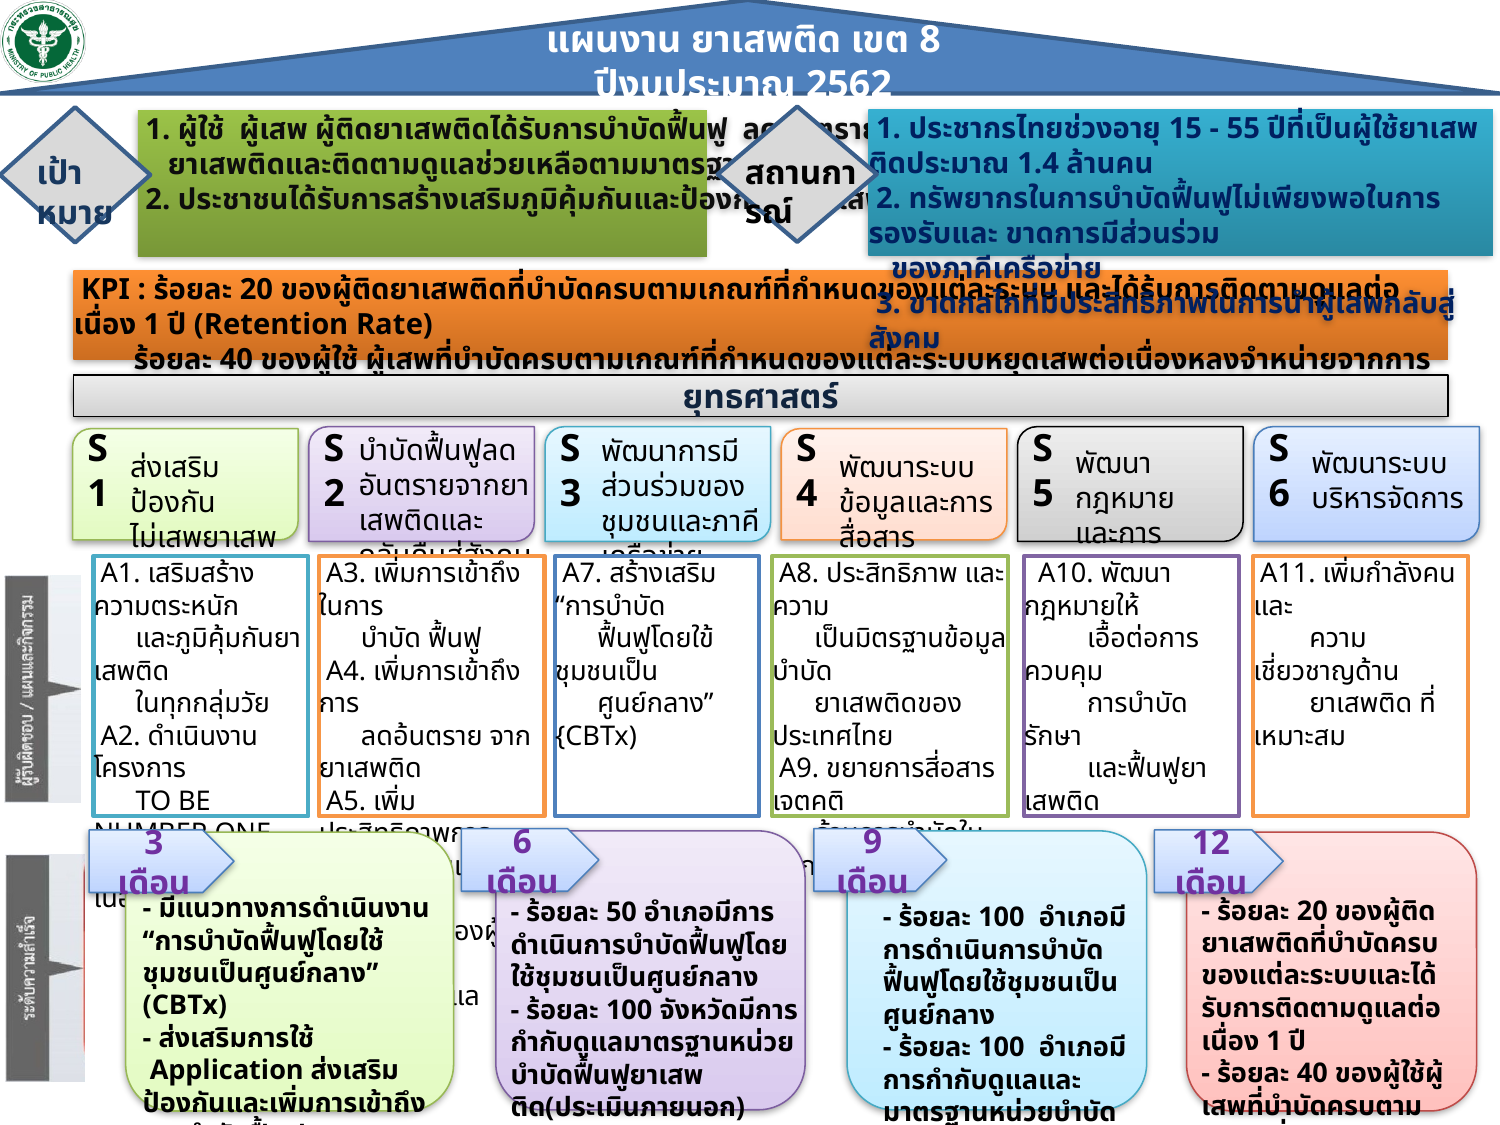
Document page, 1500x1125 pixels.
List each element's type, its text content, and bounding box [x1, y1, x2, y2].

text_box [461, 828, 825, 1125]
picture [5, 854, 85, 1082]
text_box ยุทธศาสตร์ [73, 374, 1449, 414]
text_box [1154, 829, 1477, 1125]
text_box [0, 106, 708, 257]
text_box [72, 415, 1491, 546]
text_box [0, 0, 1500, 114]
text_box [89, 829, 459, 1125]
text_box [717, 106, 1494, 256]
text_box KPI : ร้อยละ 20 ของผู้ติดยาเสพติดที่บำบัดครบตามเกณฑ์ที่กำหนดของแต่ละระบบ และได้ร้บการติดตามดูแลต่อเนื่อง 1 ปี (Retention Rate) ร้อยละ 40 ของผู้ใช้ ผู้เสพที่บำบัดครบตามเกณฑ์ที่กำหนดของแต่ละระบบหยุดเสพต่อเนื่องหลงจำหน่ายจากการบำบัด 3 เดือน (Remission Rate) [73, 270, 1448, 360]
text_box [93, 555, 1469, 817]
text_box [813, 828, 1148, 1110]
picture [3, 574, 81, 803]
picture [0, 0, 86, 84]
